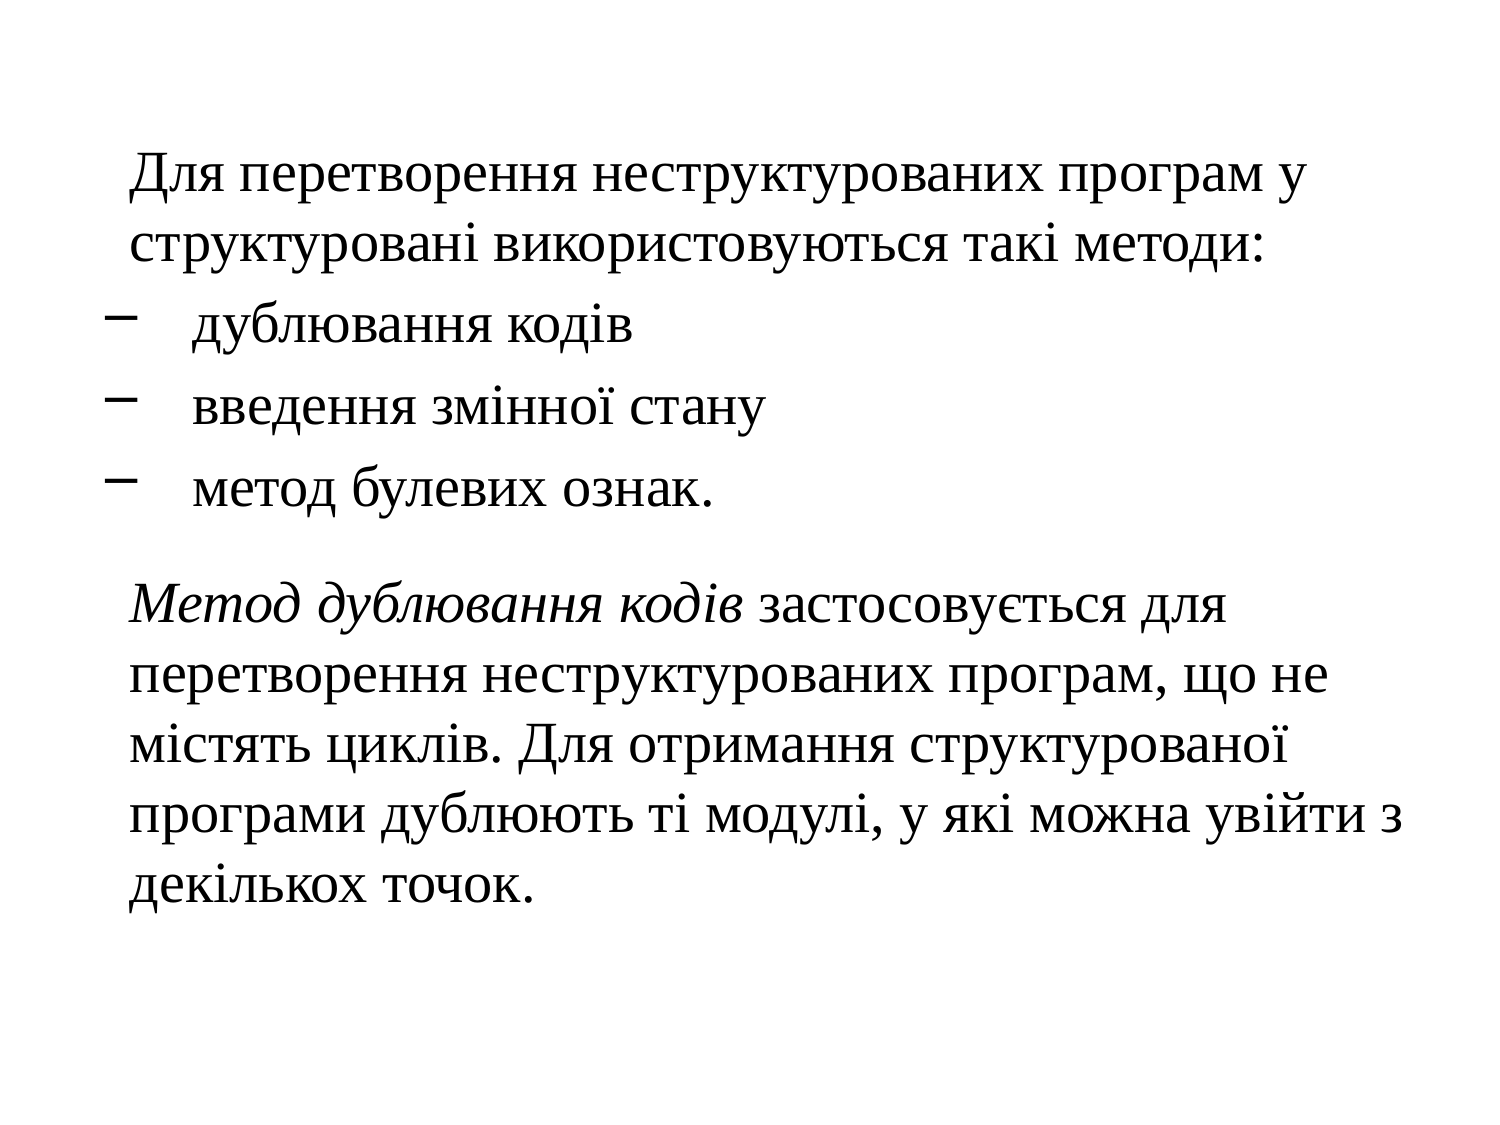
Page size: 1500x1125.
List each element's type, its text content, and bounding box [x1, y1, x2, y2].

list Для перетворення неструктурованих програм у структуровані використовуються такі методи: дублювання кодів введення змінної стану метод булевих ознак. Метод дублювання кодів застосовується для перетворення неструктурованих програм, що не містять циклів. Для отримання структурованої програми дублюють ті модулі, у які можна увійти з декількох точок. [0, 125, 1500, 1125]
